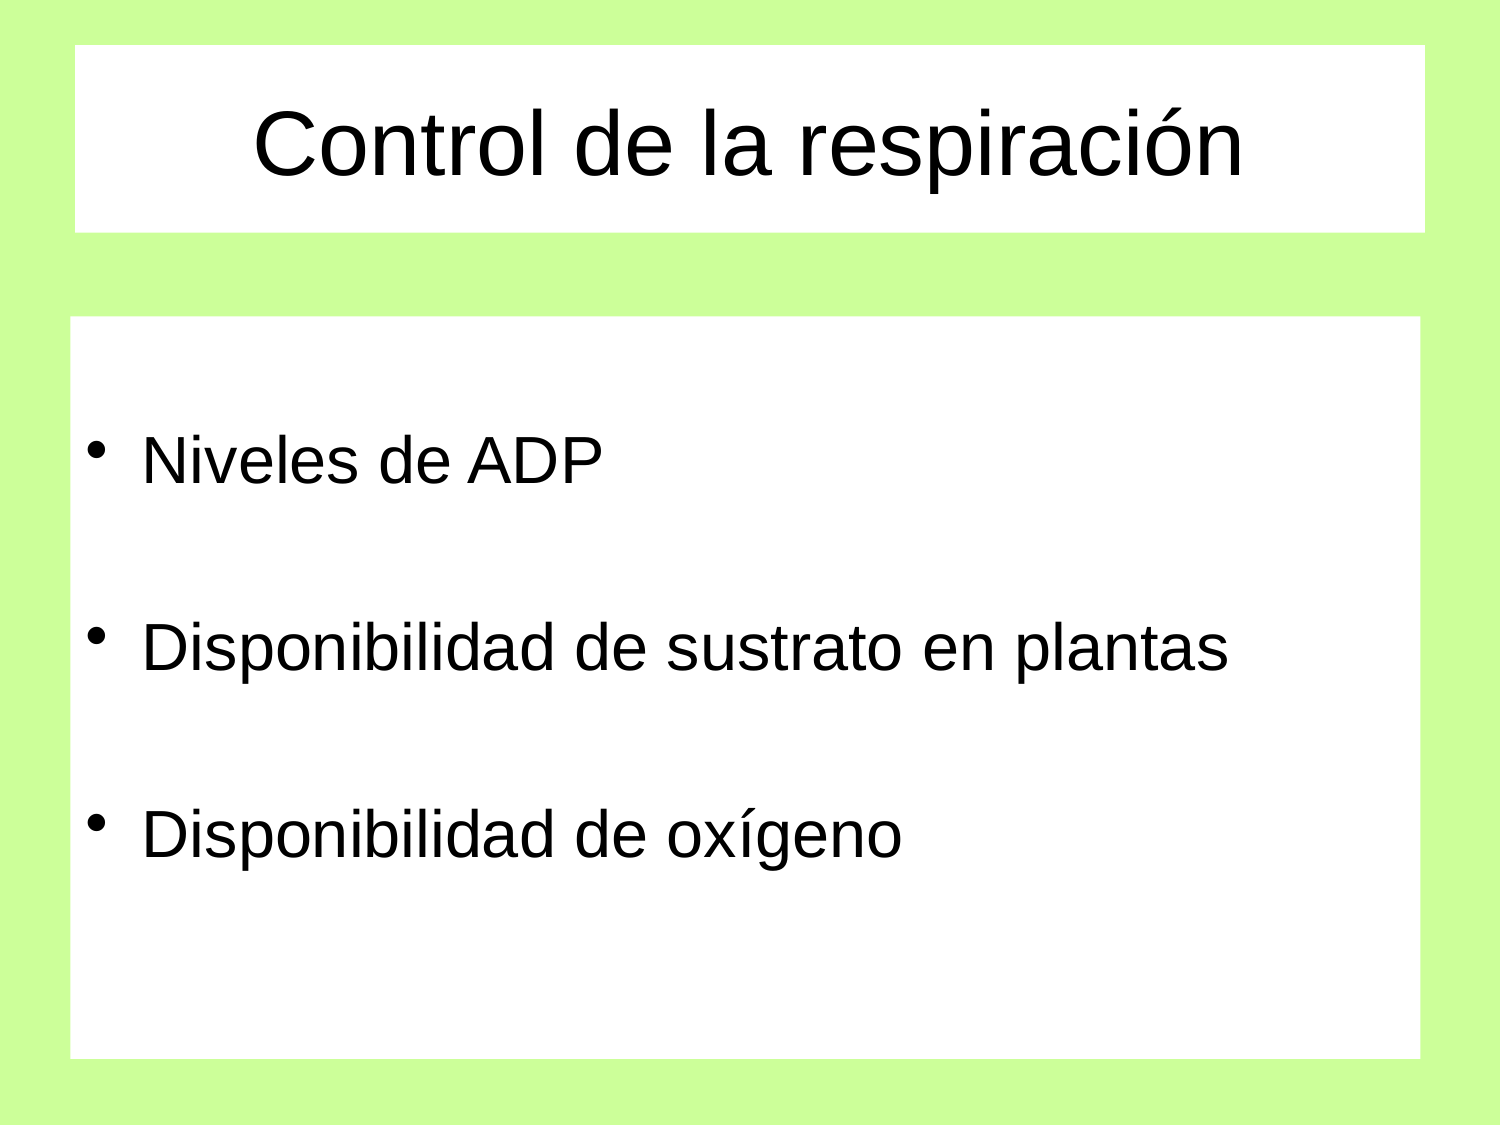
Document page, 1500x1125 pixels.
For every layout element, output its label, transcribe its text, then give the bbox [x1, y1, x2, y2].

title Control de la respiración [74, 44, 1426, 233]
list Niveles de ADP Disponibilidad de sustrato en plantas Disponibilidad de oxígeno [70, 316, 1421, 1060]
